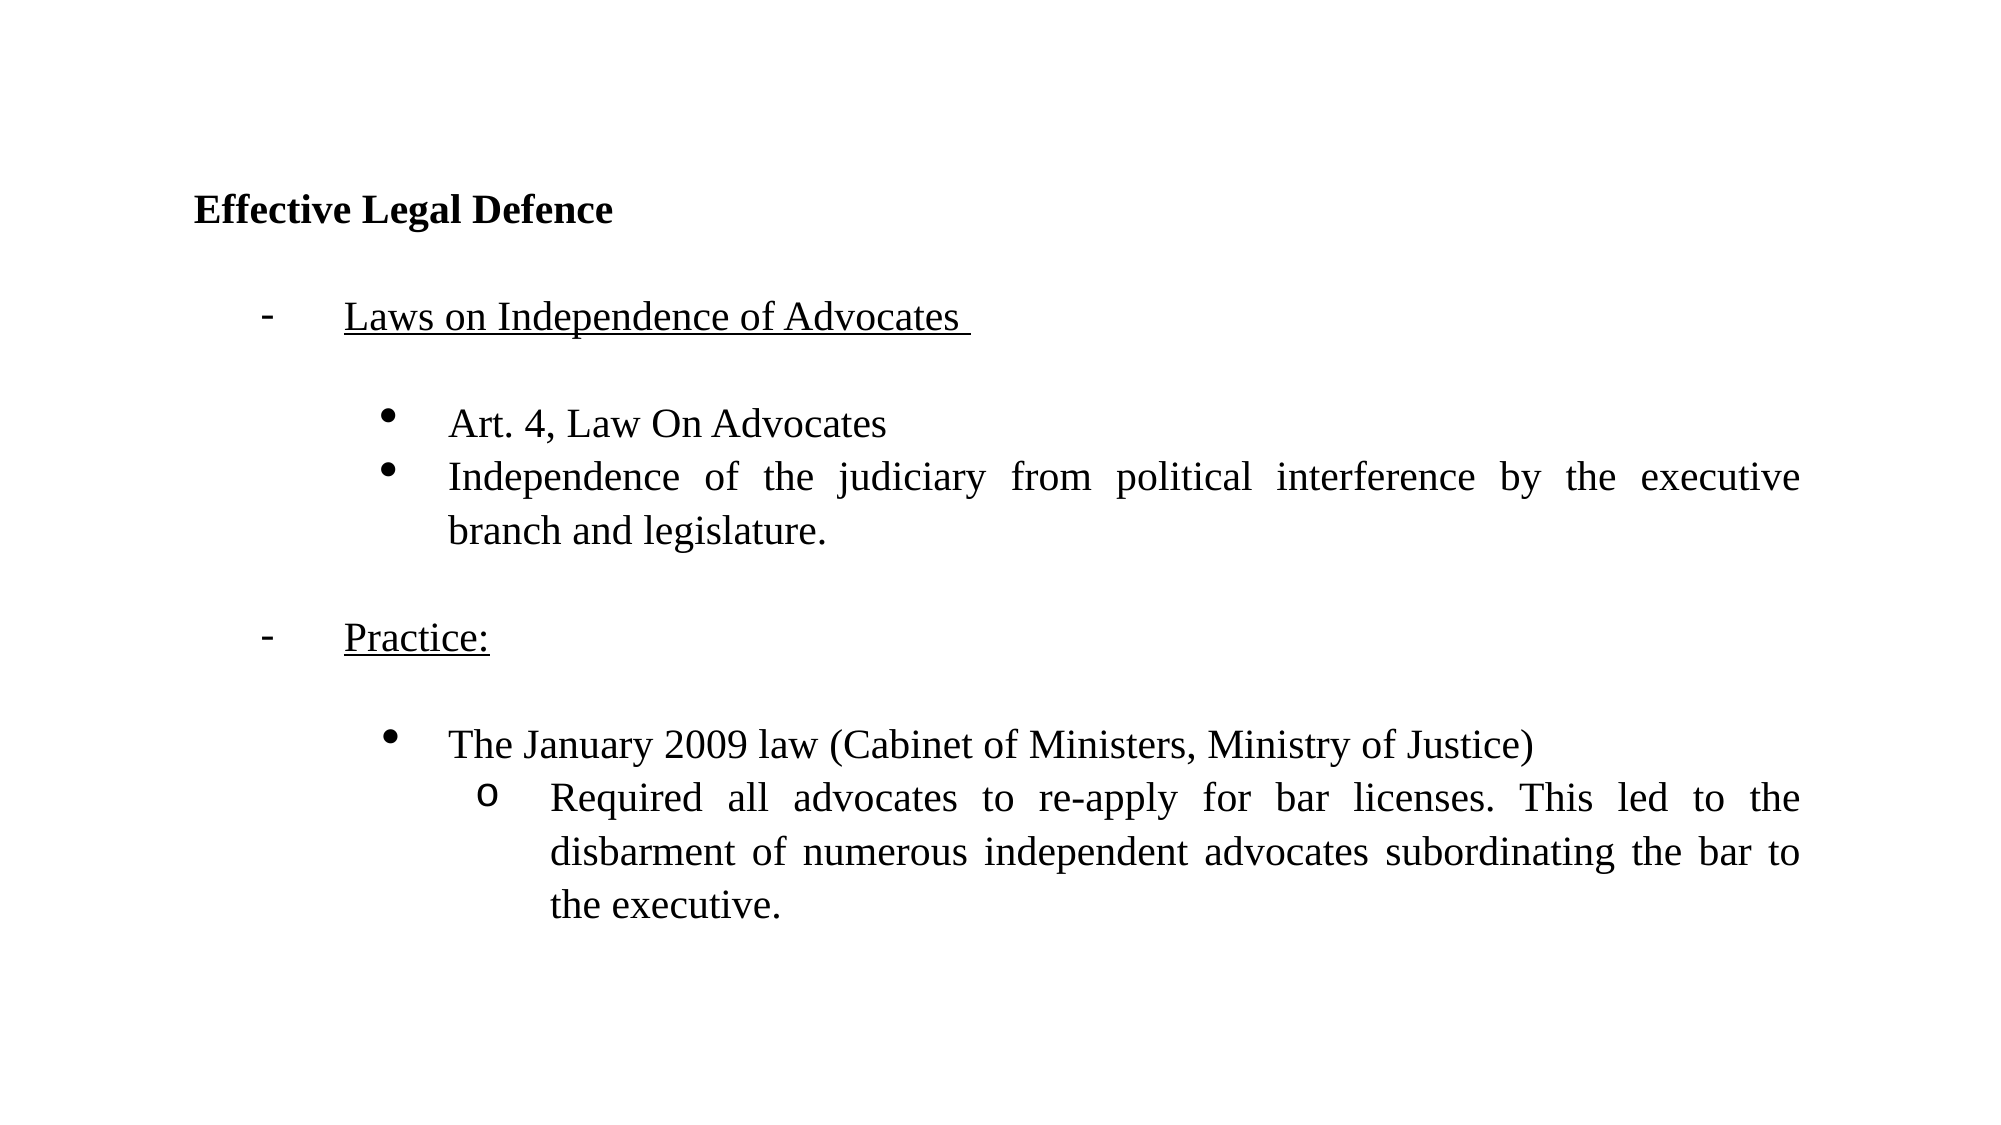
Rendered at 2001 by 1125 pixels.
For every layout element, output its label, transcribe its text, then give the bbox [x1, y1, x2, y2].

text_box Effective Legal Defence Laws on Independence of Advocates Art. 4, Law On Advocates Independence of the judiciary from political interference by the executive branch and legislature. Practice: The January 2009 law (Cabinet of Ministers, Ministry of Justice) Required all advocates to re-apply for bar licenses. This led to the disbarment of numerous independent advocates subordinating the bar to the executive. [179, 117, 1817, 935]
